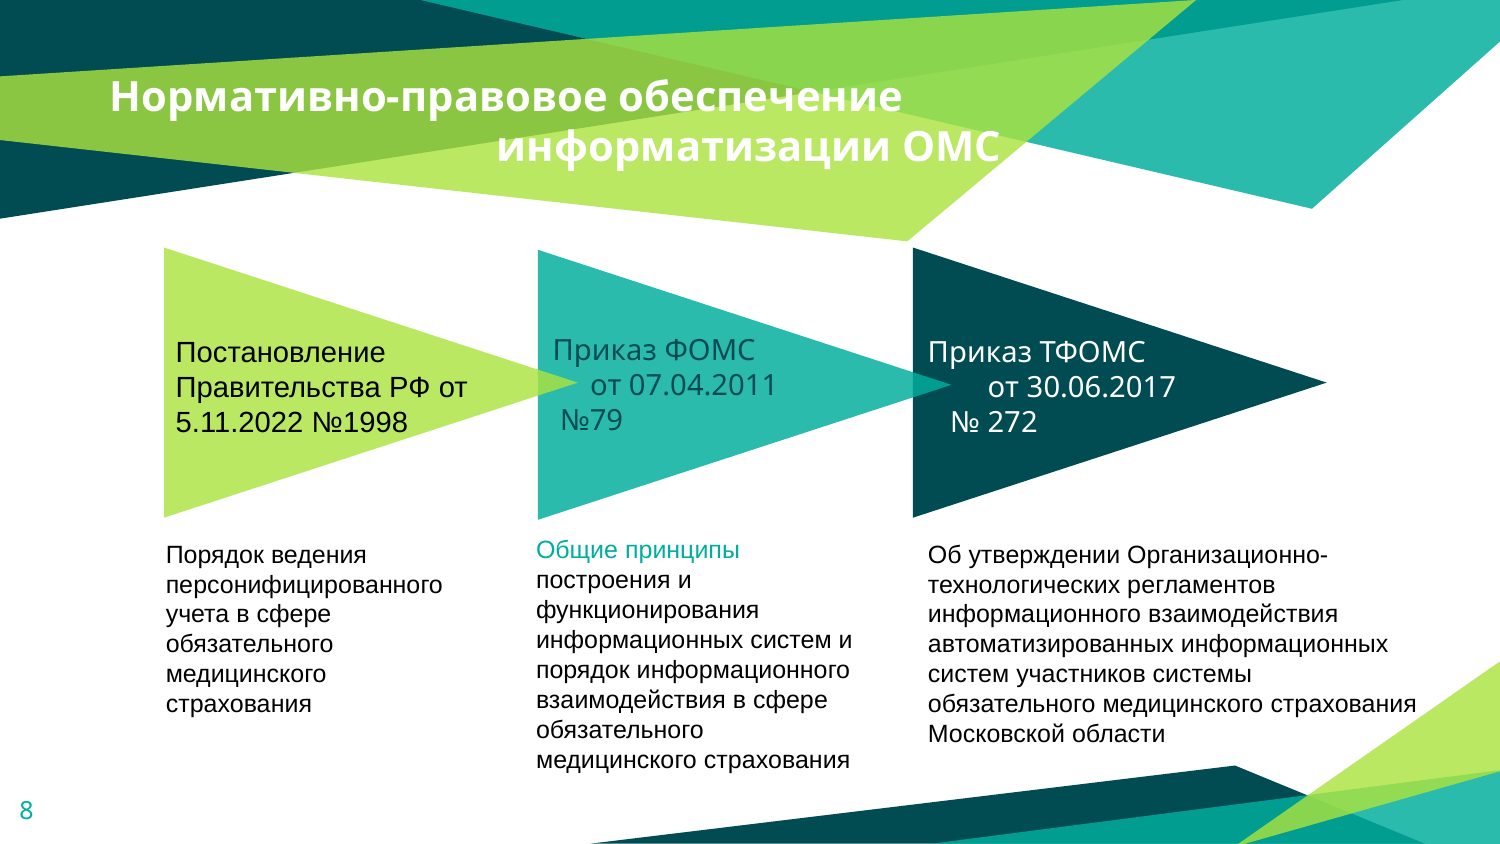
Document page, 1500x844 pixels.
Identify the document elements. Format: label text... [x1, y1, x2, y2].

text_box [912, 247, 1151, 325]
text_box Общие принципы построения и функционирования информационных систем и порядок информационного взаимодействия в сфере обязательного медицинского страхования [521, 518, 873, 740]
text_box [890, 364, 912, 405]
text_box [533, 368, 537, 398]
text_box Приказ ФОМС от 07.04.2011 №79 [537, 324, 890, 444]
text_box [164, 247, 402, 325]
text_box Приказ ТФОМС от 30.06.2017 № 272 [912, 325, 1265, 446]
text_box [912, 446, 1133, 518]
text_box [1265, 362, 1327, 403]
text_box Постановление Правительства РФ от 5.11.2022 №1998 [160, 325, 533, 446]
text_box Порядок ведения персонифицированного учета в сфере обязательного медицинского страхования [150, 523, 492, 745]
text_box [537, 249, 766, 324]
slide_number 8 [4, 779, 95, 844]
text_box [164, 446, 384, 518]
text_box [537, 444, 771, 518]
title Нормативно-правовое обеспечение информатизации ОМС [94, 54, 1350, 196]
text_box Об утверждении Организационно-технологических регламентов информационного взаимодействия автоматизированных информационных систем участников системы обязательного медицинского страхования Московской области [912, 523, 1441, 745]
